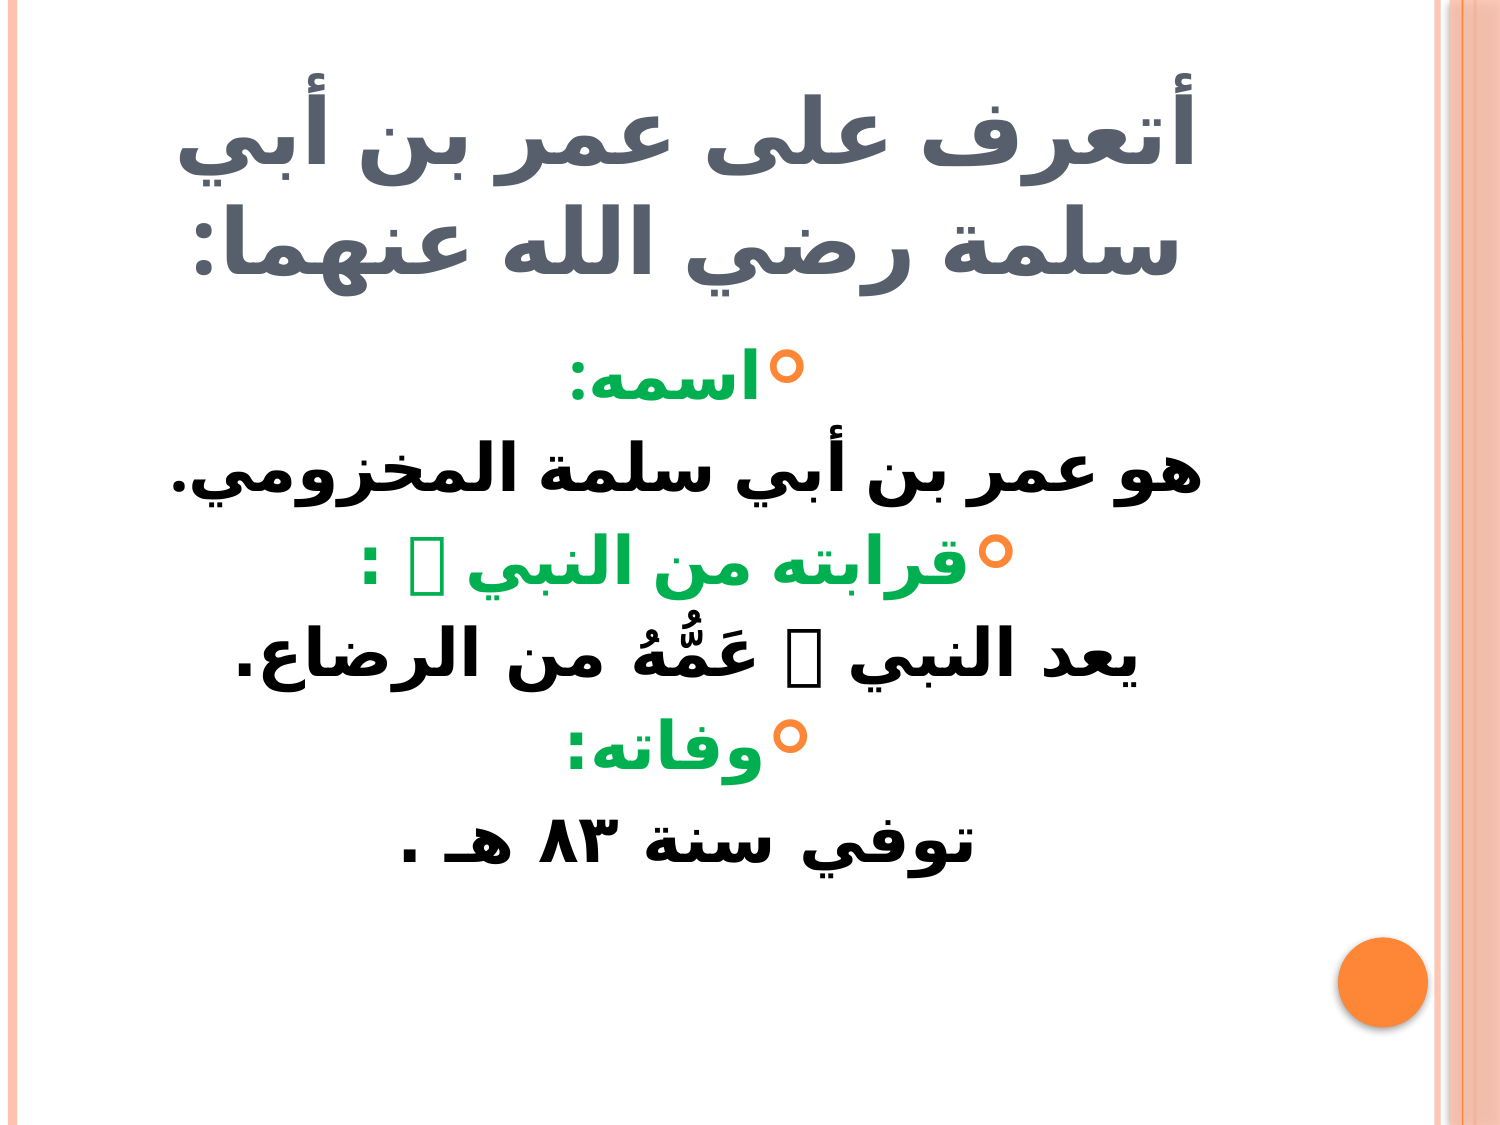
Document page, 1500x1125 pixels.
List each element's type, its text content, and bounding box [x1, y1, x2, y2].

title أتعرف على عمر بن أبي سلمة رضي الله عنهما: [75, 45, 1300, 300]
list اسمه: هو عمر بن أبي سلمة المخزومي. قرابته من النبي  : يعد النبي  عَمُّهُ من الرضاع. وفاته: توفي سنة ٨٣ هـ . [75, 324, 1300, 1062]
